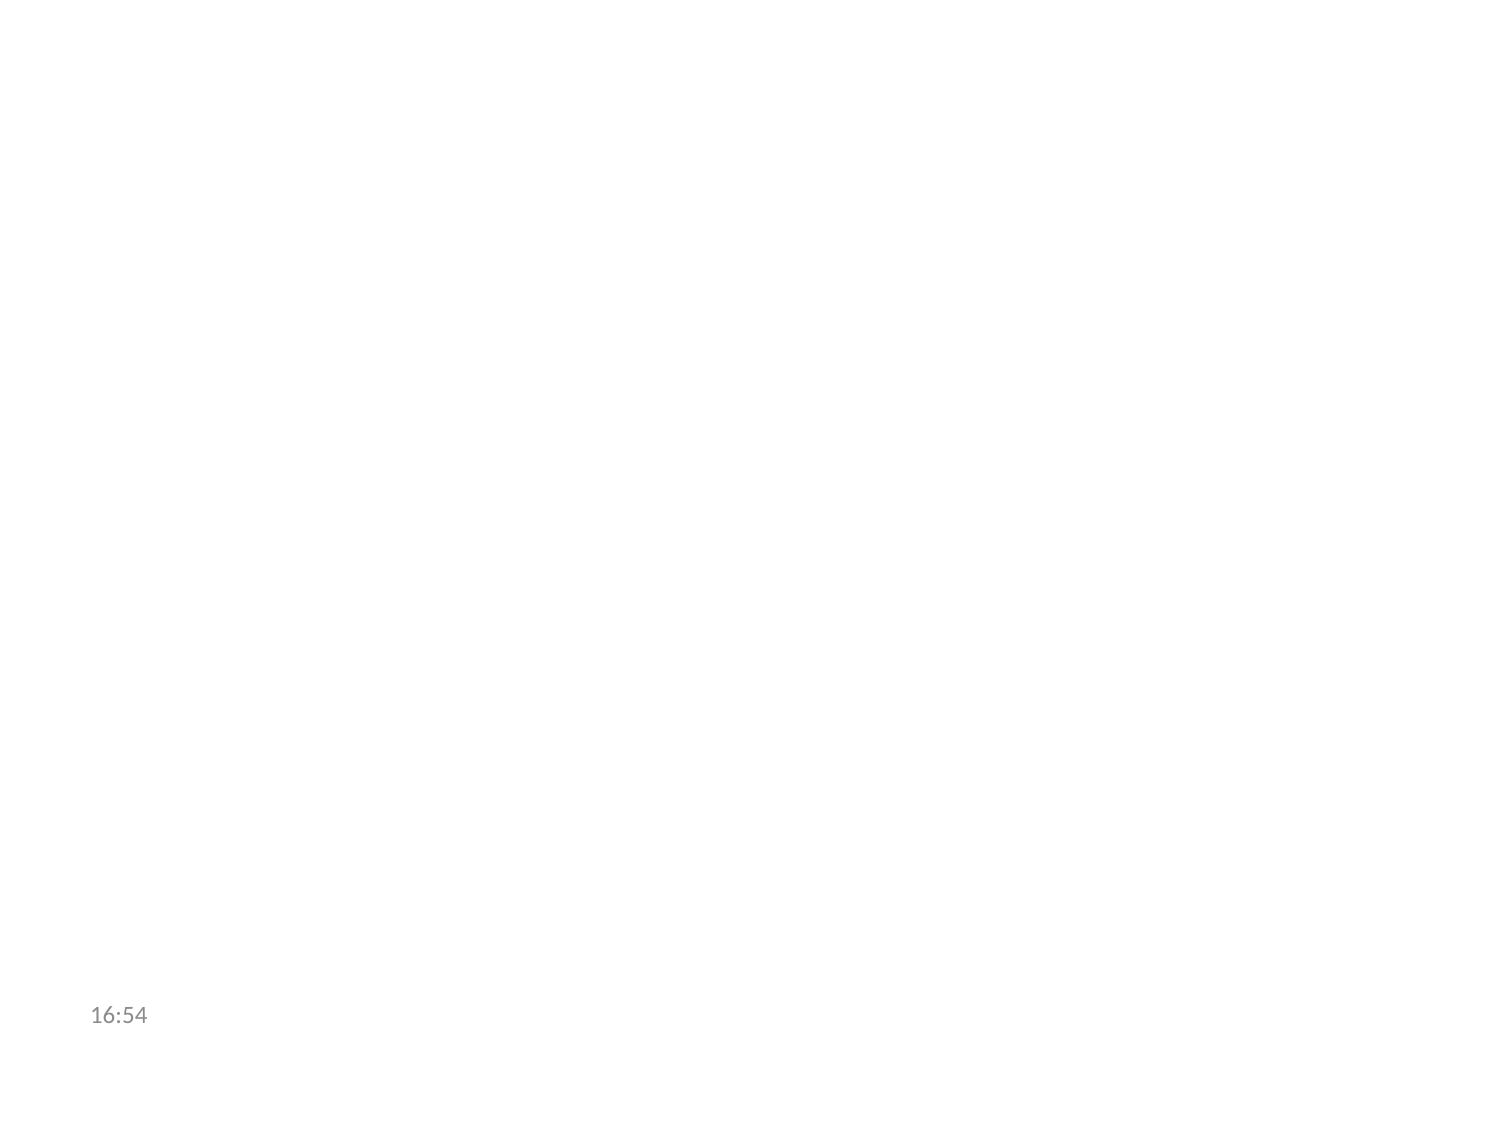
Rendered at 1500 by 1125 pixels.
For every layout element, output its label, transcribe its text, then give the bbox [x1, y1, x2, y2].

text_box 15:35 [75, 983, 425, 1044]
